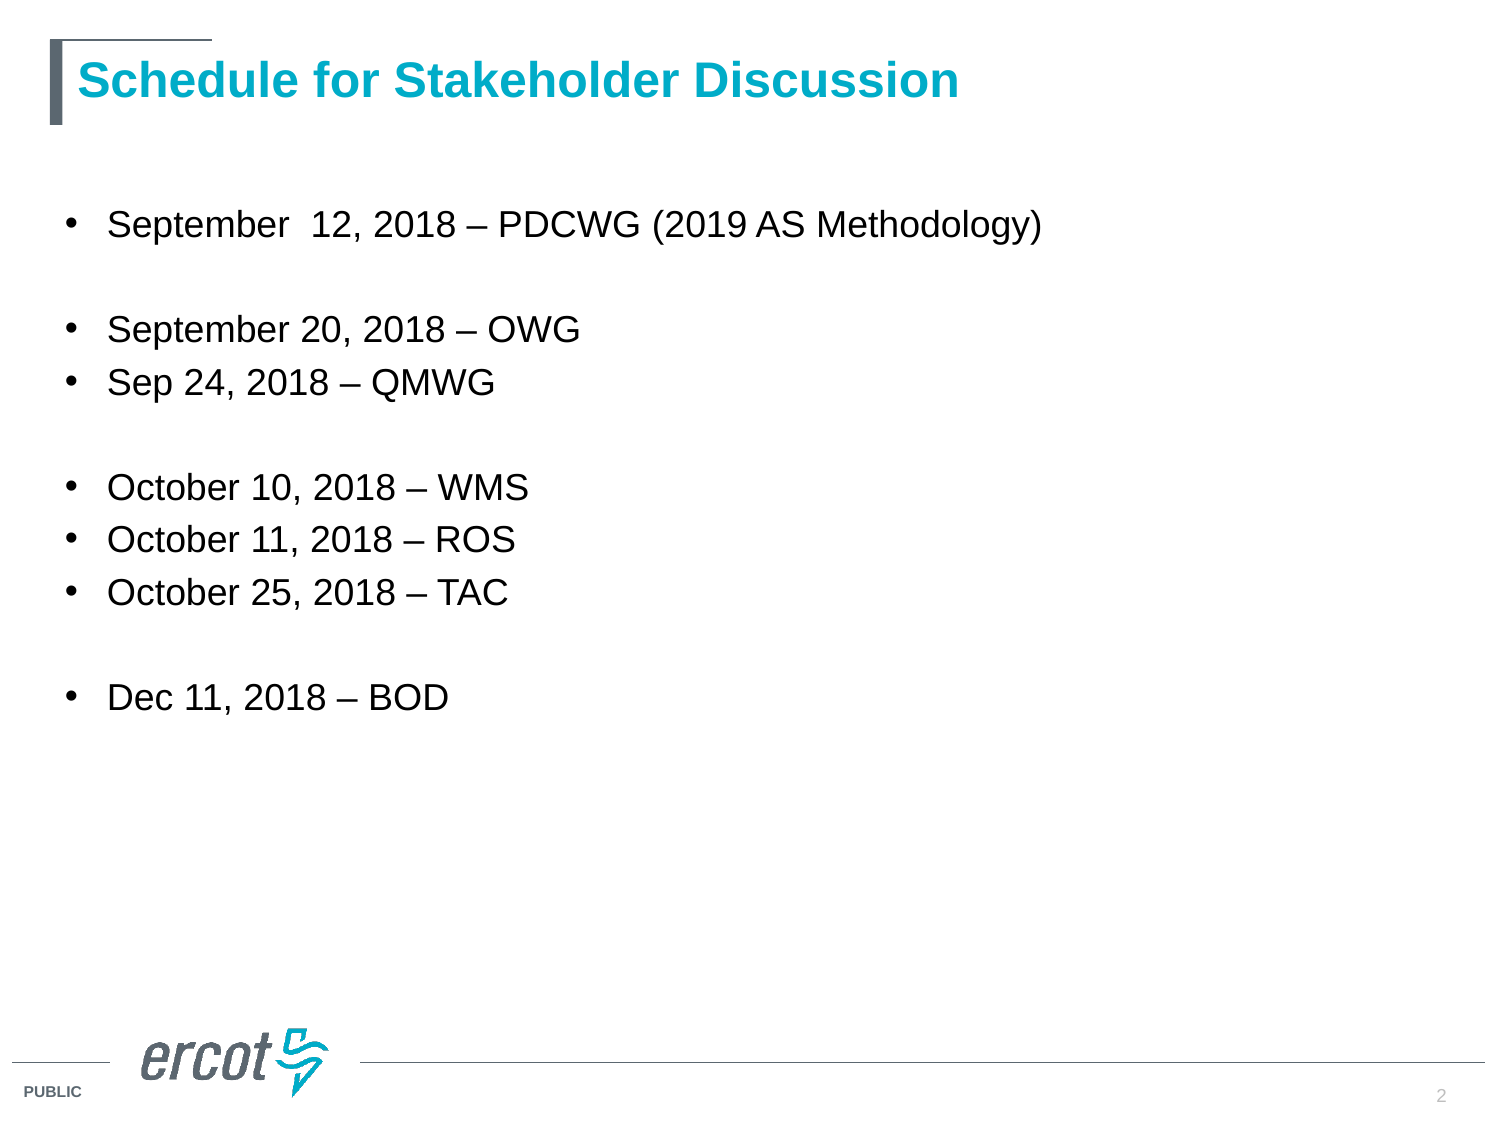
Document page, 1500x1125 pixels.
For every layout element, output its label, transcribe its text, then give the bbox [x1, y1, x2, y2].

title Schedule for Stakeholder Discussion [62, 39, 1450, 125]
picture [137, 1024, 332, 1100]
list September 12, 2018 – PDCWG (2019 AS Methodology) September 20, 2018 – OWG Sep 24, 2018 – QMWG October 10, 2018 – WMS October 11, 2018 – ROS October 25, 2018 – TAC Dec 11, 2018 – BOD [50, 140, 1450, 972]
